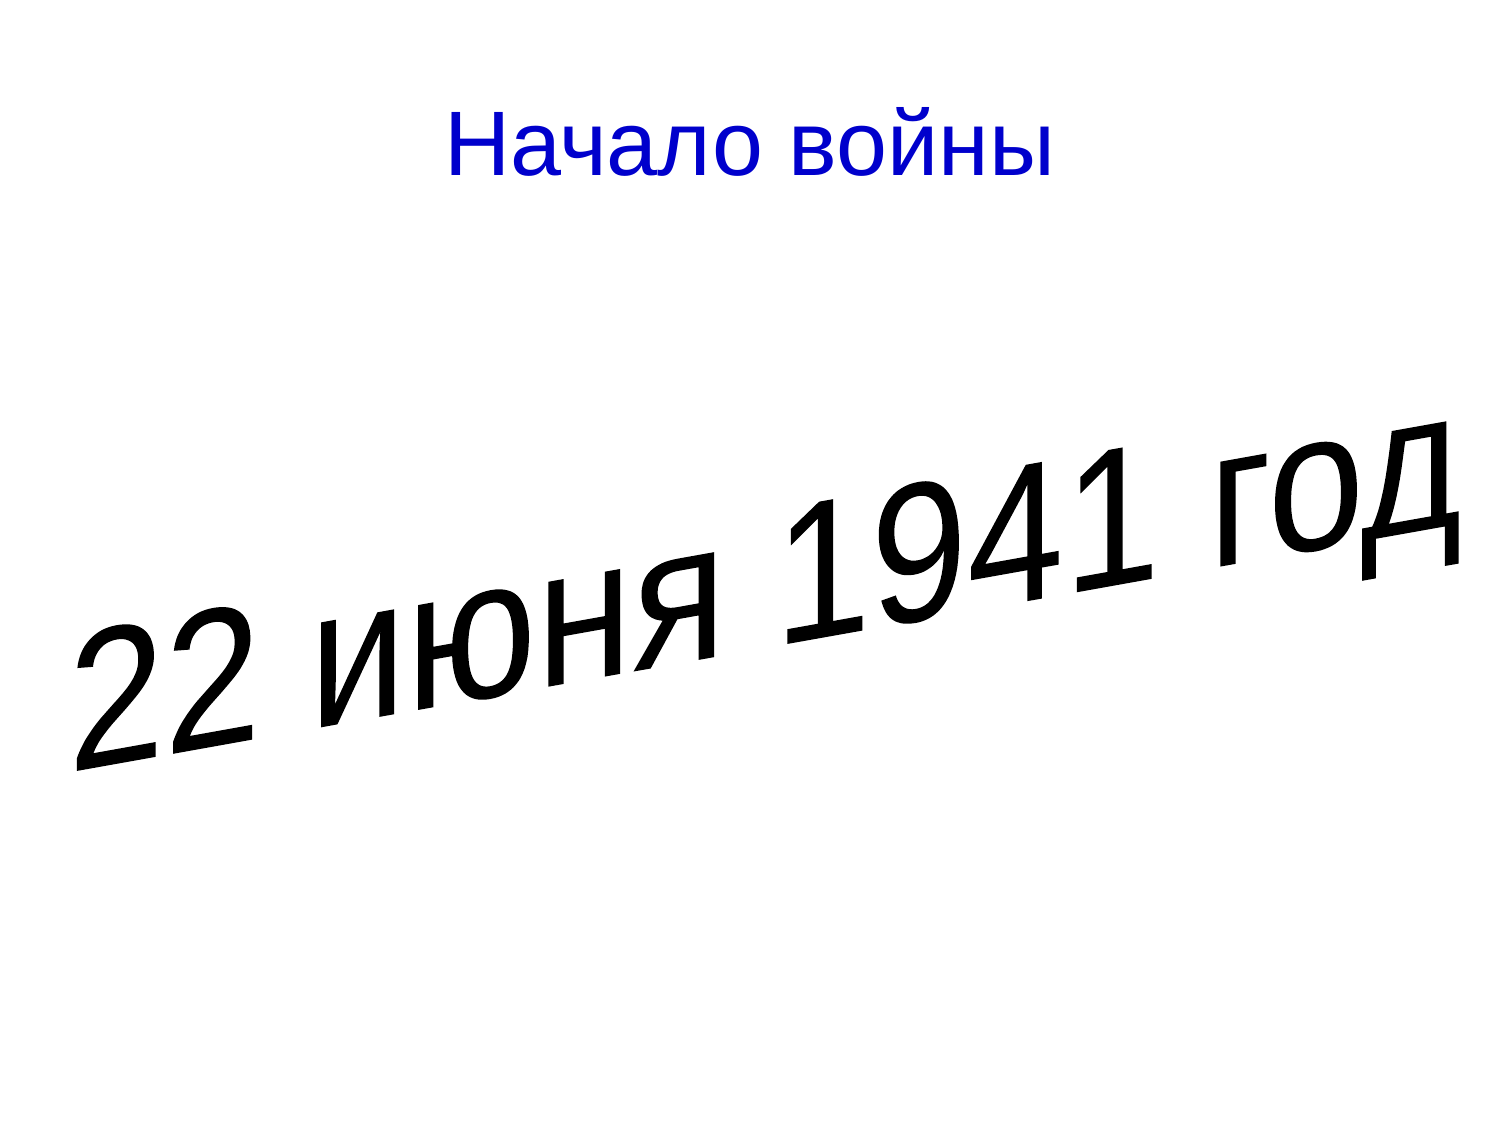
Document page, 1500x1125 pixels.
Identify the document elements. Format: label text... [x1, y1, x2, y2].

title Начало войны [75, 45, 1425, 233]
